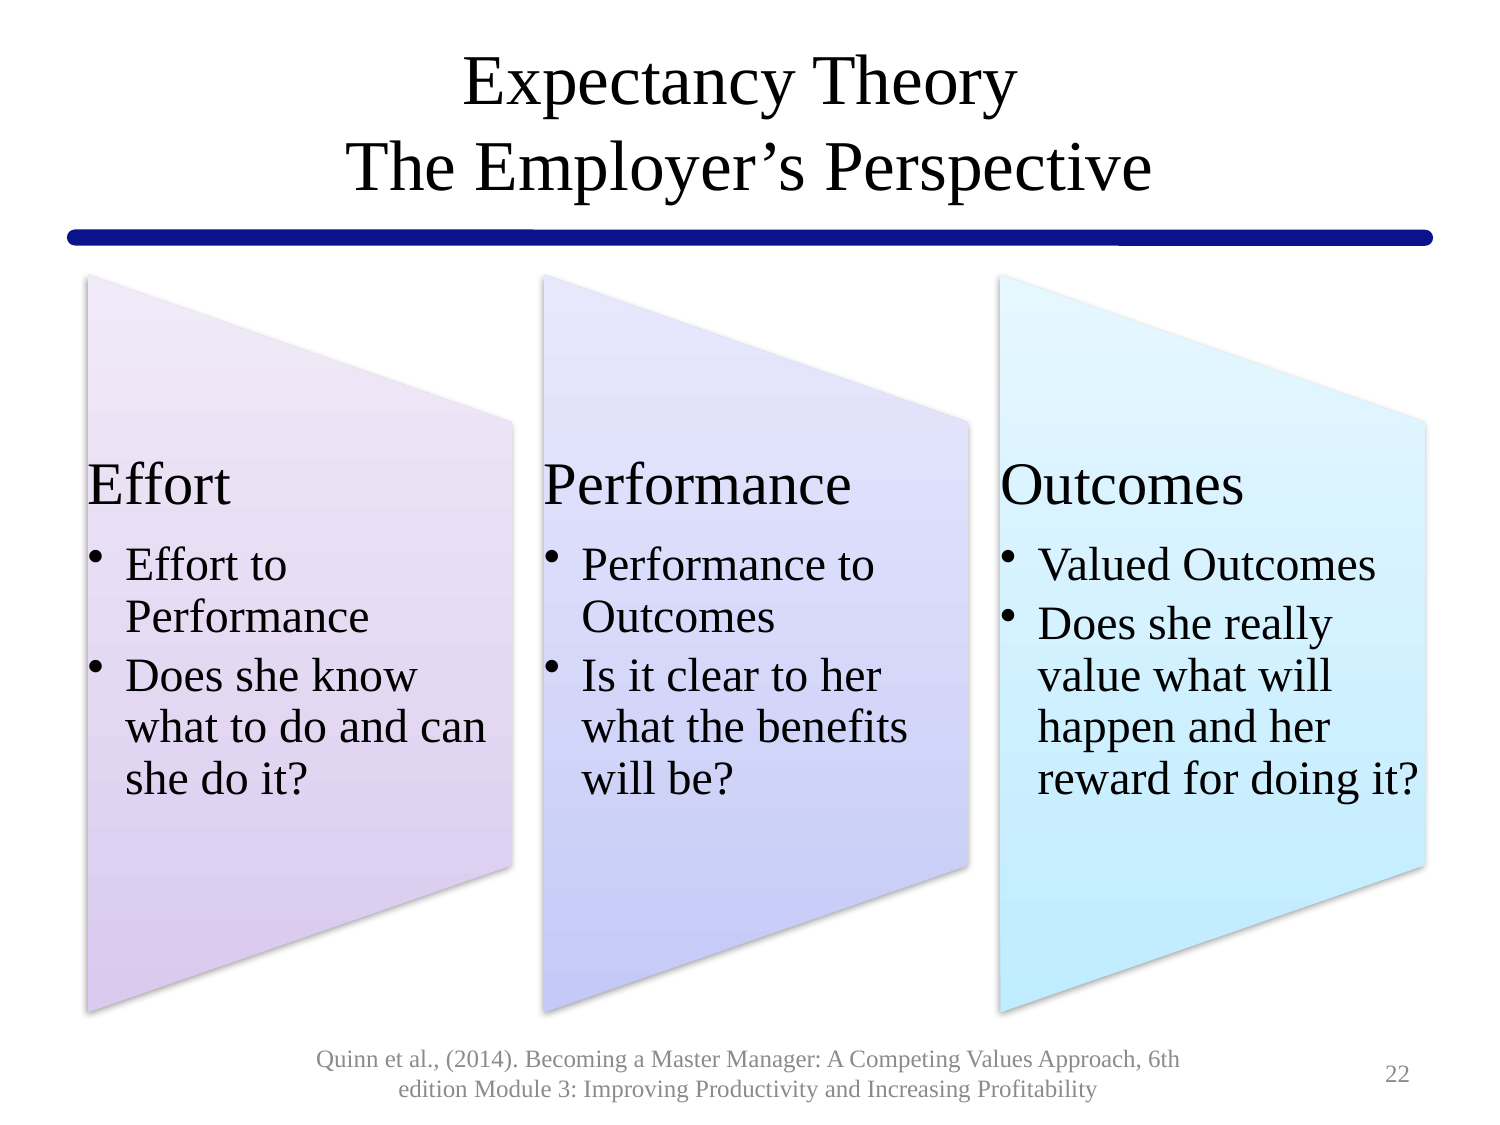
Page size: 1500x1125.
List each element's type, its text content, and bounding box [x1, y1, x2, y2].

title Expectancy Theory The Employer’s Perspective [75, 24, 1425, 213]
footer Quinn et al., (2014). Becoming a Master Manager: A Competing Values Approach, 6th edition Module 3: Improving Productivity and Increasing Profitability [273, 1042, 1224, 1103]
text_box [87, 274, 1426, 1013]
slide_number 22 [1224, 1042, 1425, 1103]
